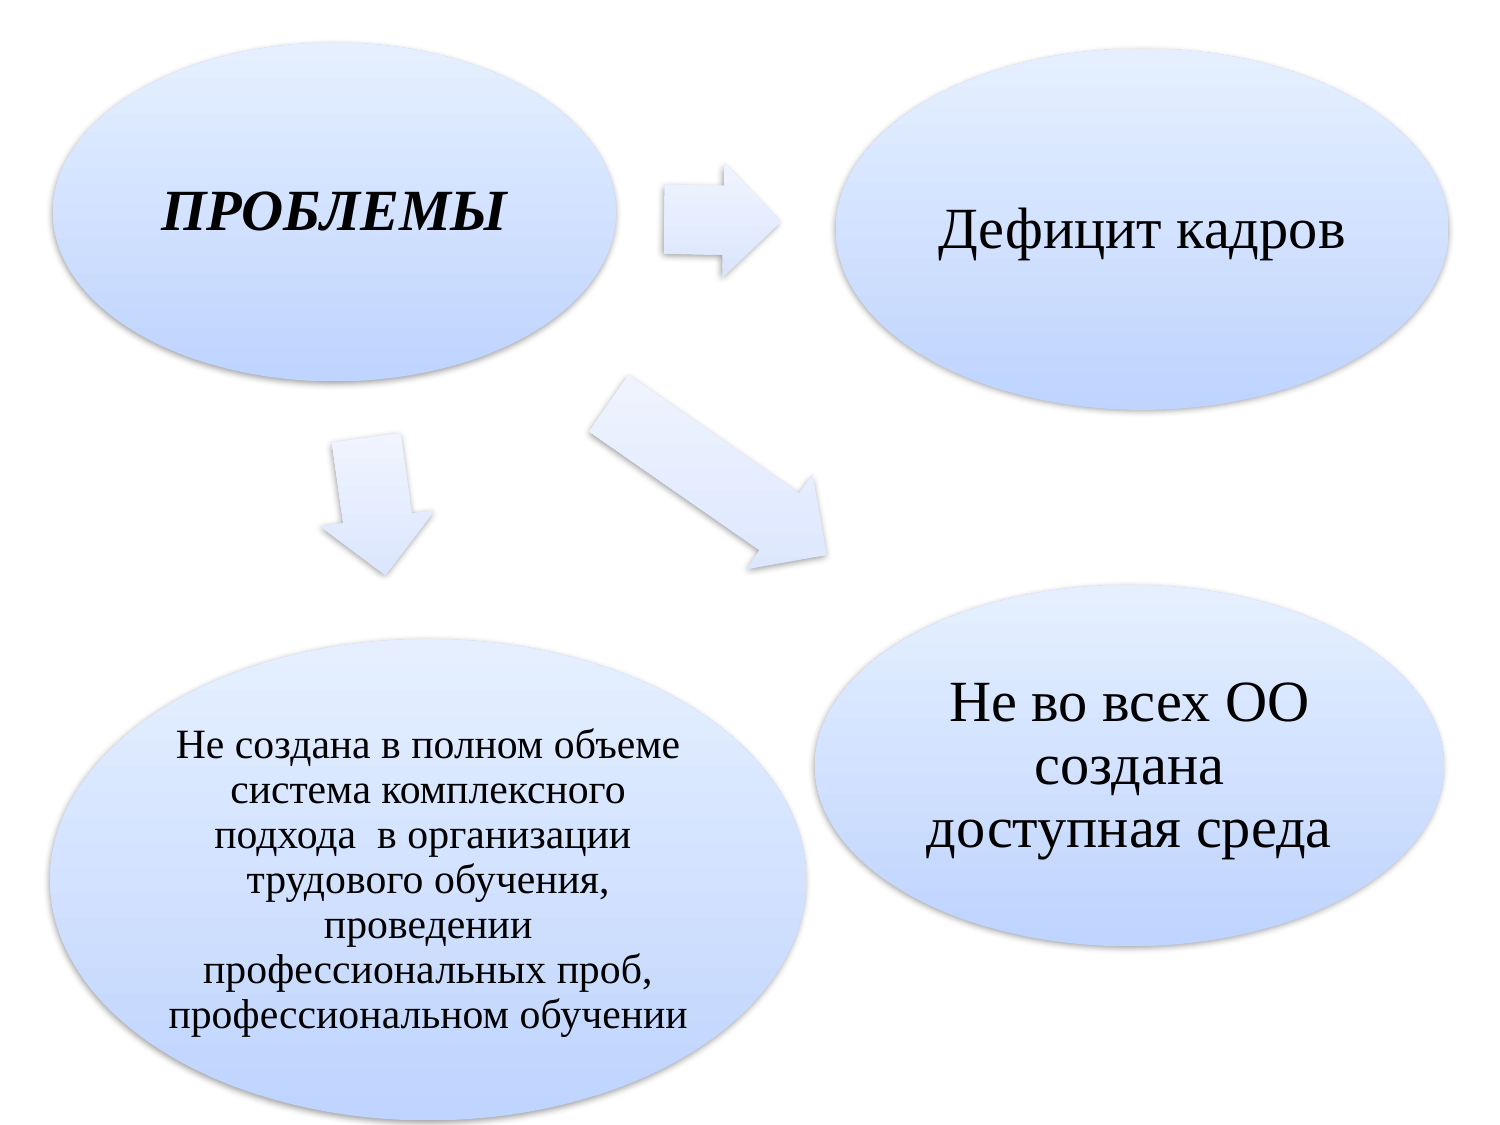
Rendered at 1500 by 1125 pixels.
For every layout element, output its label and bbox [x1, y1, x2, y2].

list [52, 42, 1449, 1095]
